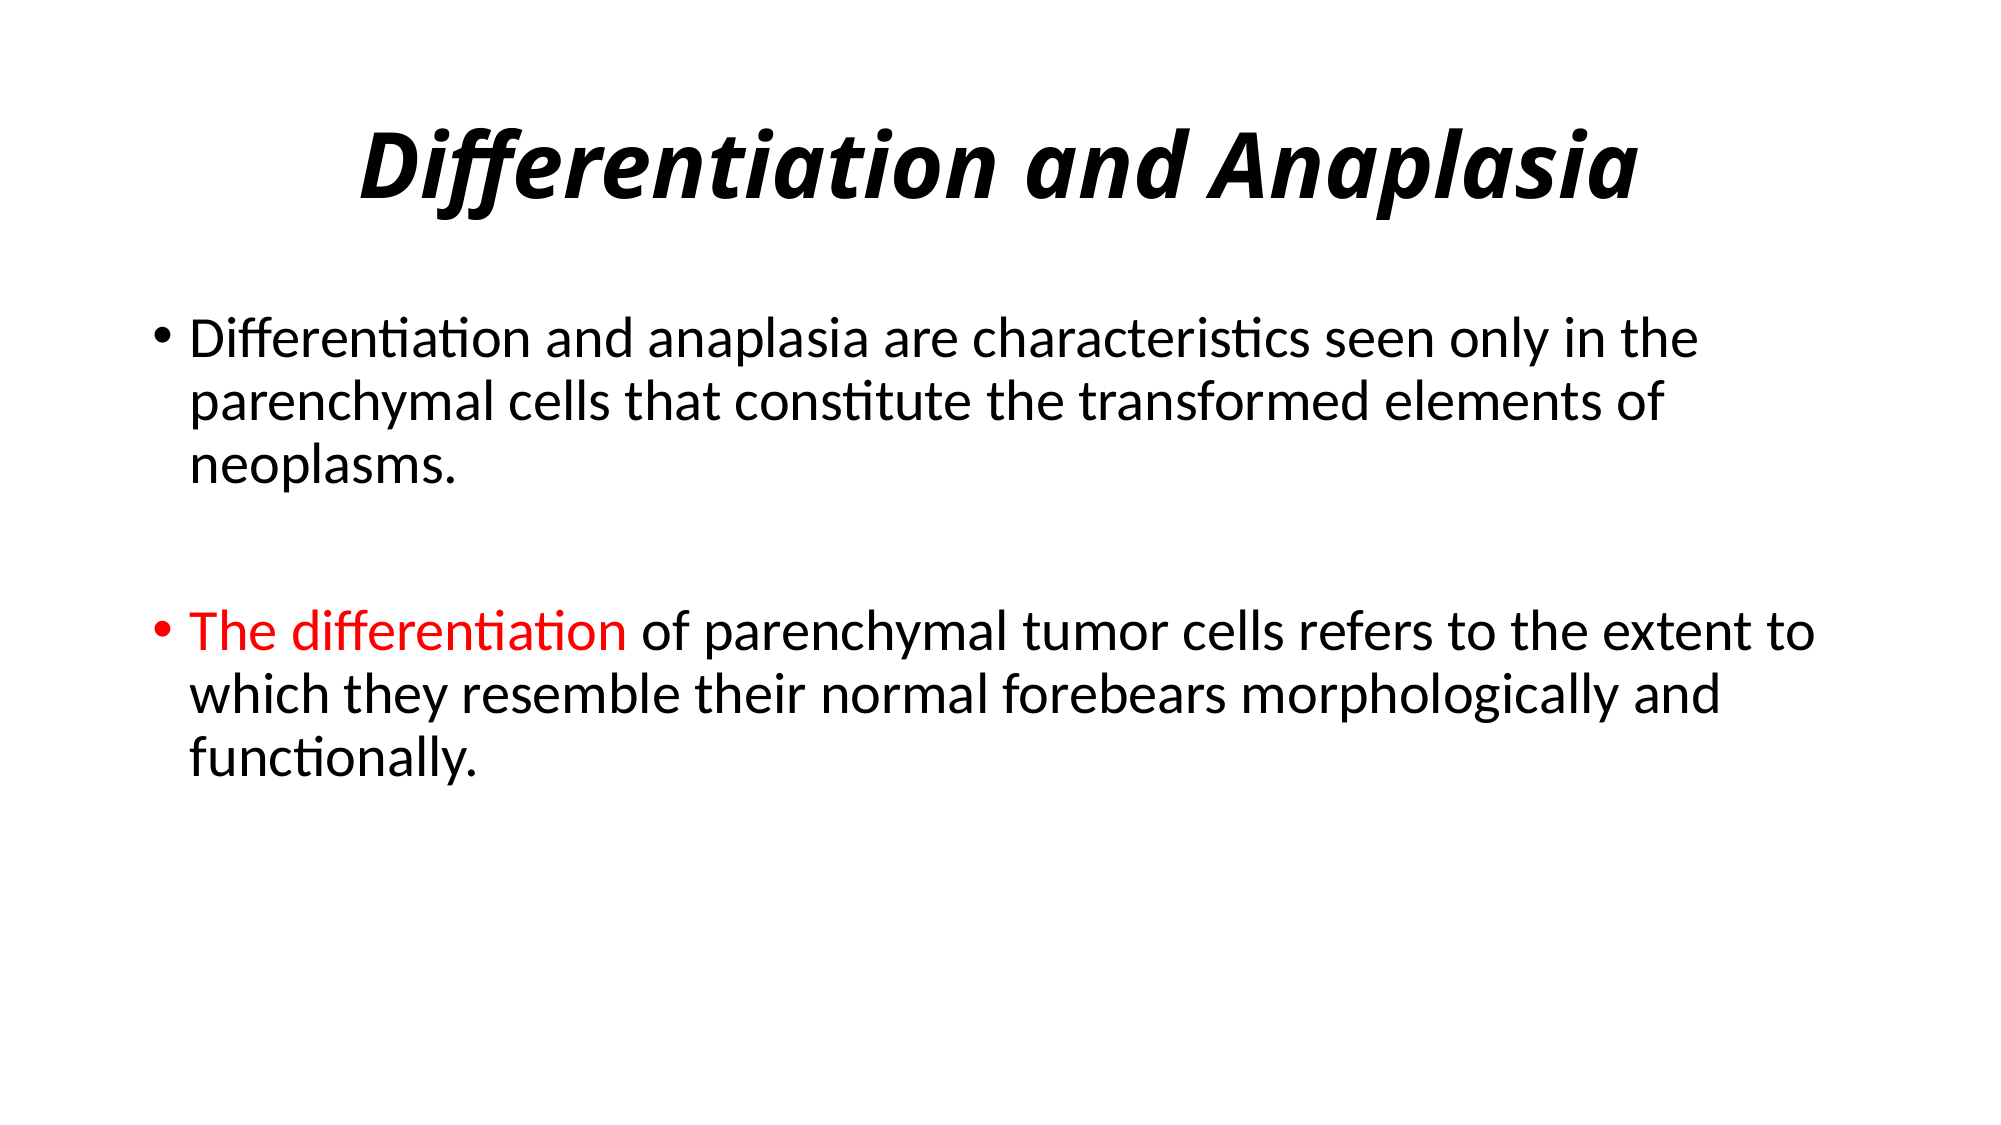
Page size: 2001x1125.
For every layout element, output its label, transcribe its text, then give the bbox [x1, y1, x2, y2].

title Differentiation and Anaplasia [137, 59, 1863, 278]
list Differentiation and anaplasia are characteristics seen only in the parenchymal cells that constitute the transformed elements of neoplasms. The differentiation of parenchymal tumor cells refers to the extent to which they resemble their normal forebears morphologically and functionally. [137, 299, 1863, 1014]
